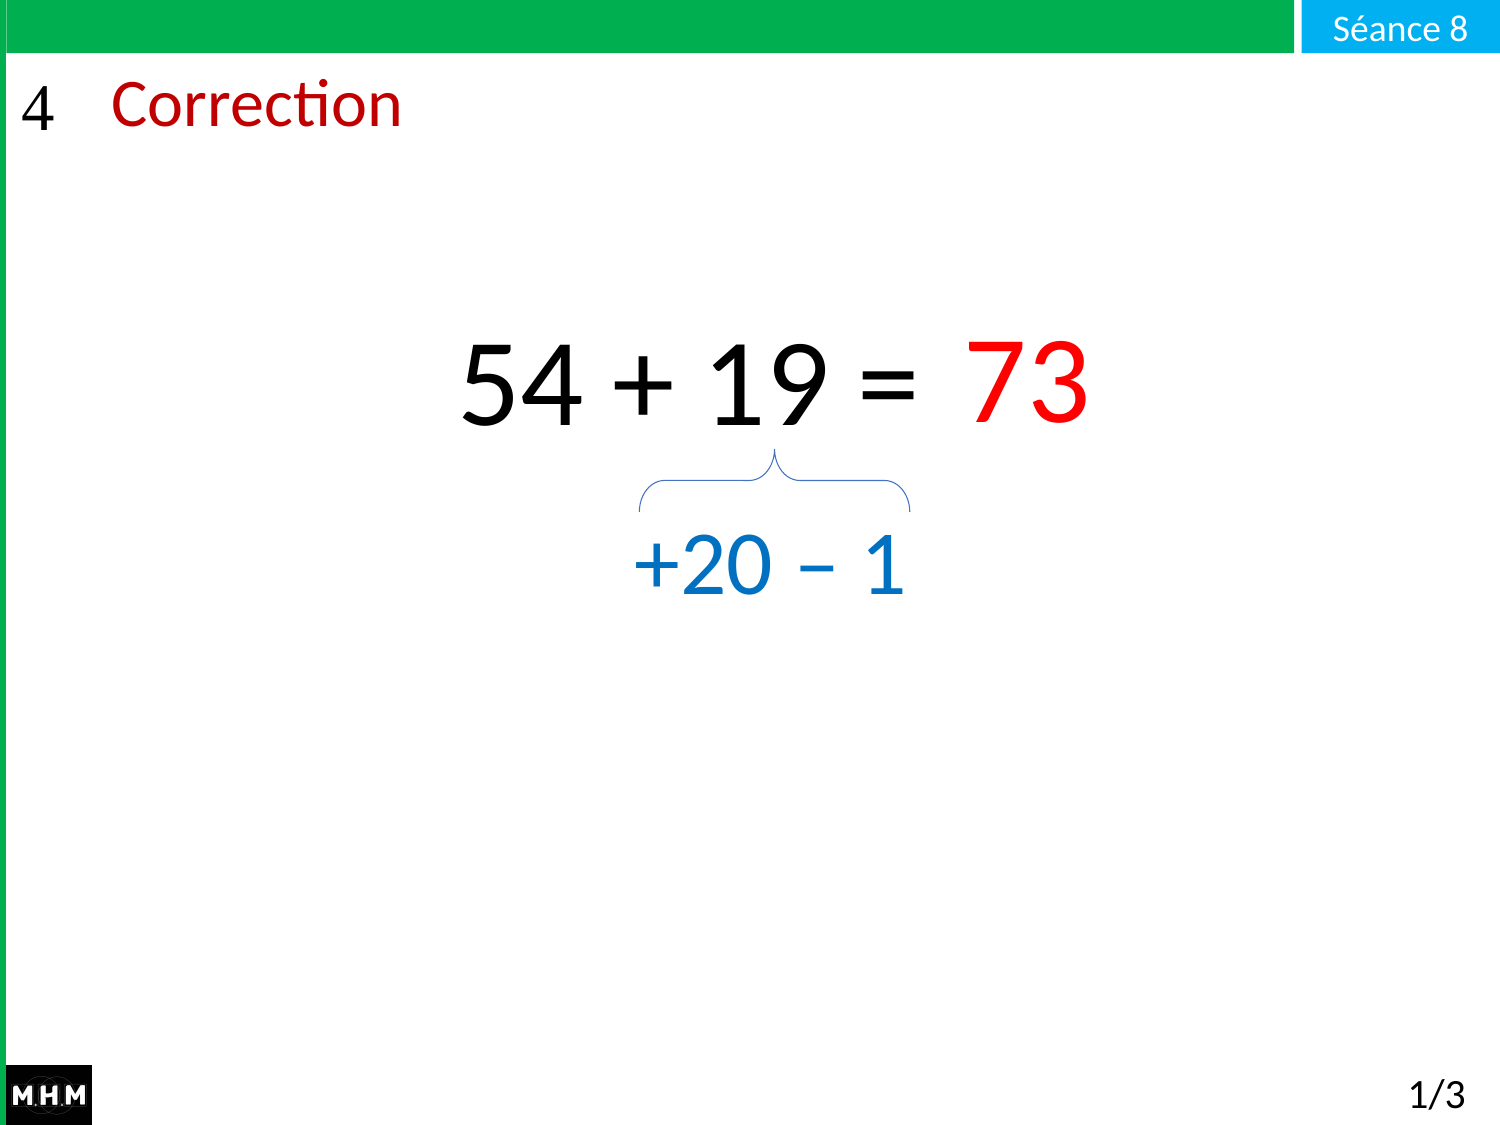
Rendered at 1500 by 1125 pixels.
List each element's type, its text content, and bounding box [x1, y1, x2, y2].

text_box [638, 448, 911, 513]
picture [6, 1065, 92, 1125]
list 1/3 [1373, 1064, 1500, 1125]
title Correction [96, 60, 1391, 150]
text_box 54 + 19 = [442, 292, 1243, 458]
text_box 73 [935, 290, 1119, 455]
text_box +20 – 1 [620, 495, 1420, 621]
